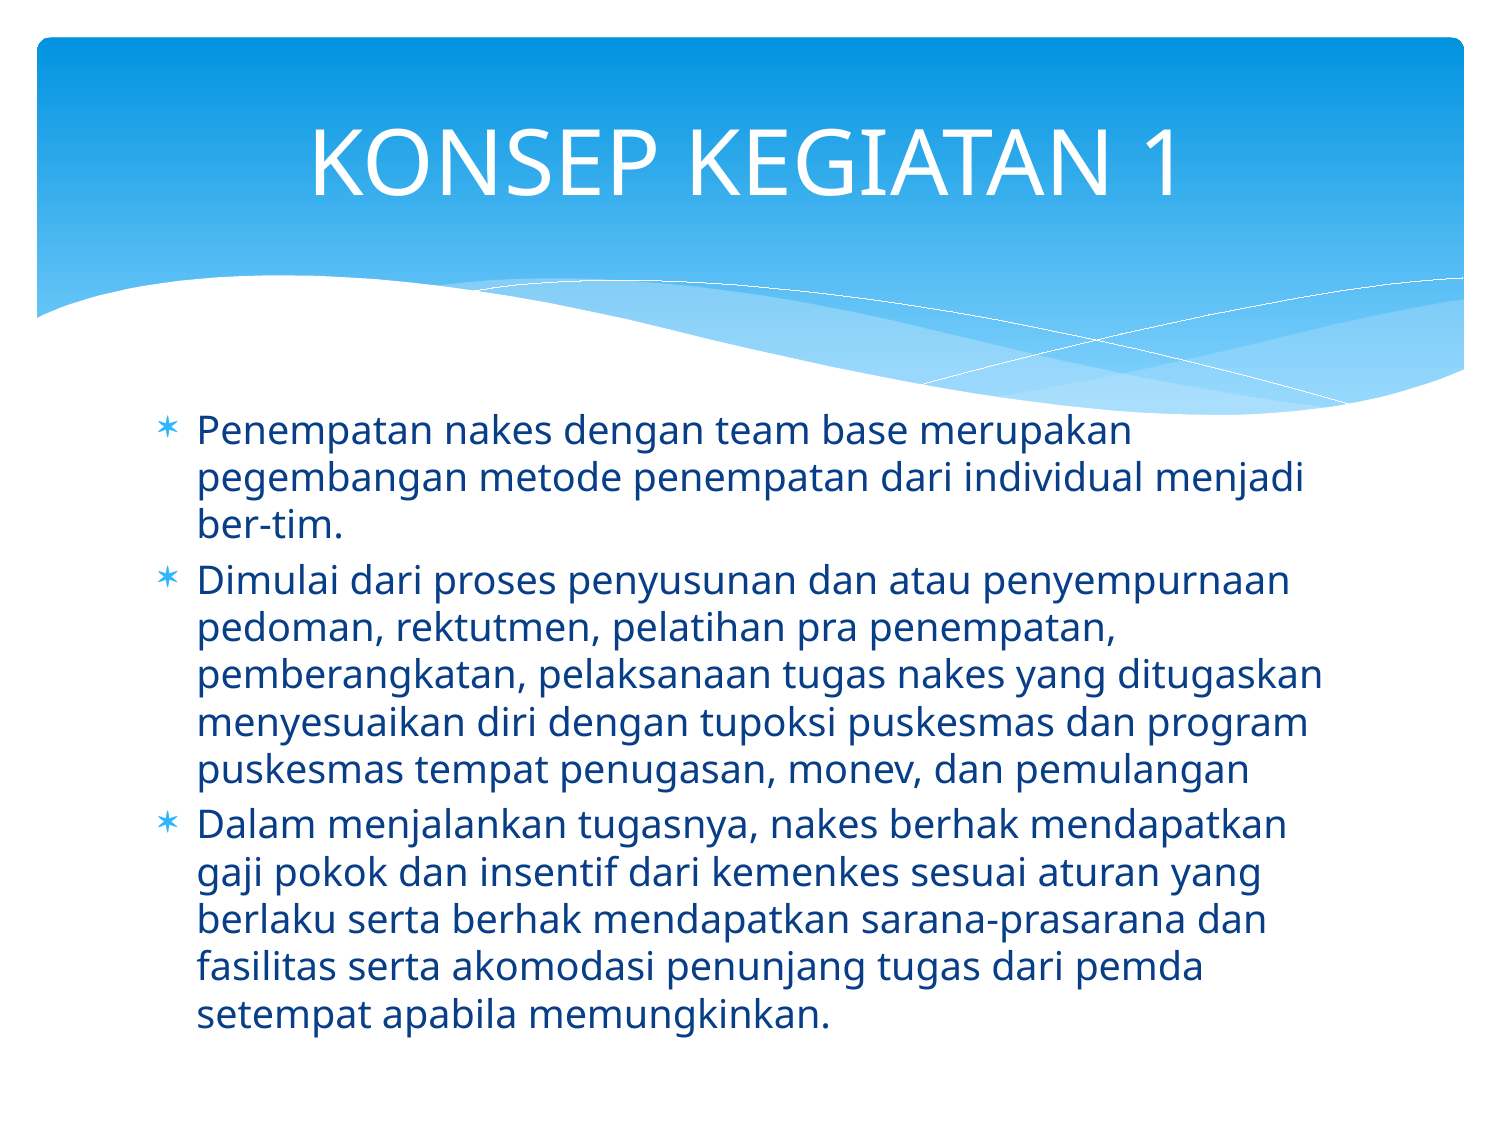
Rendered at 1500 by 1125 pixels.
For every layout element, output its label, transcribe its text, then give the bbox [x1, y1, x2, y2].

title KONSEP KEGIATAN 1 [75, 55, 1425, 261]
list Penempatan nakes dengan team base merupakan pegembangan metode penempatan dari individual menjadi ber-tim. Dimulai dari proses penyusunan dan atau penyempurnaan pedoman, rektutmen, pelatihan pra penempatan, pemberangkatan, pelaksanaan tugas nakes yang ditugaskan menyesuaikan diri dengan tupoksi puskesmas dan program puskesmas tempat penugasan, monev, dan pemulangan Dalam menjalankan tugasnya, nakes berhak mendapatkan gaji pokok dan insentif dari kemenkes sesuai aturan yang berlaku serta berhak mendapatkan sarana-prasarana dan fasilitas serta akomodasi penunjang tugas dari pemda setempat apabila memungkinkan. [143, 397, 1359, 1059]
